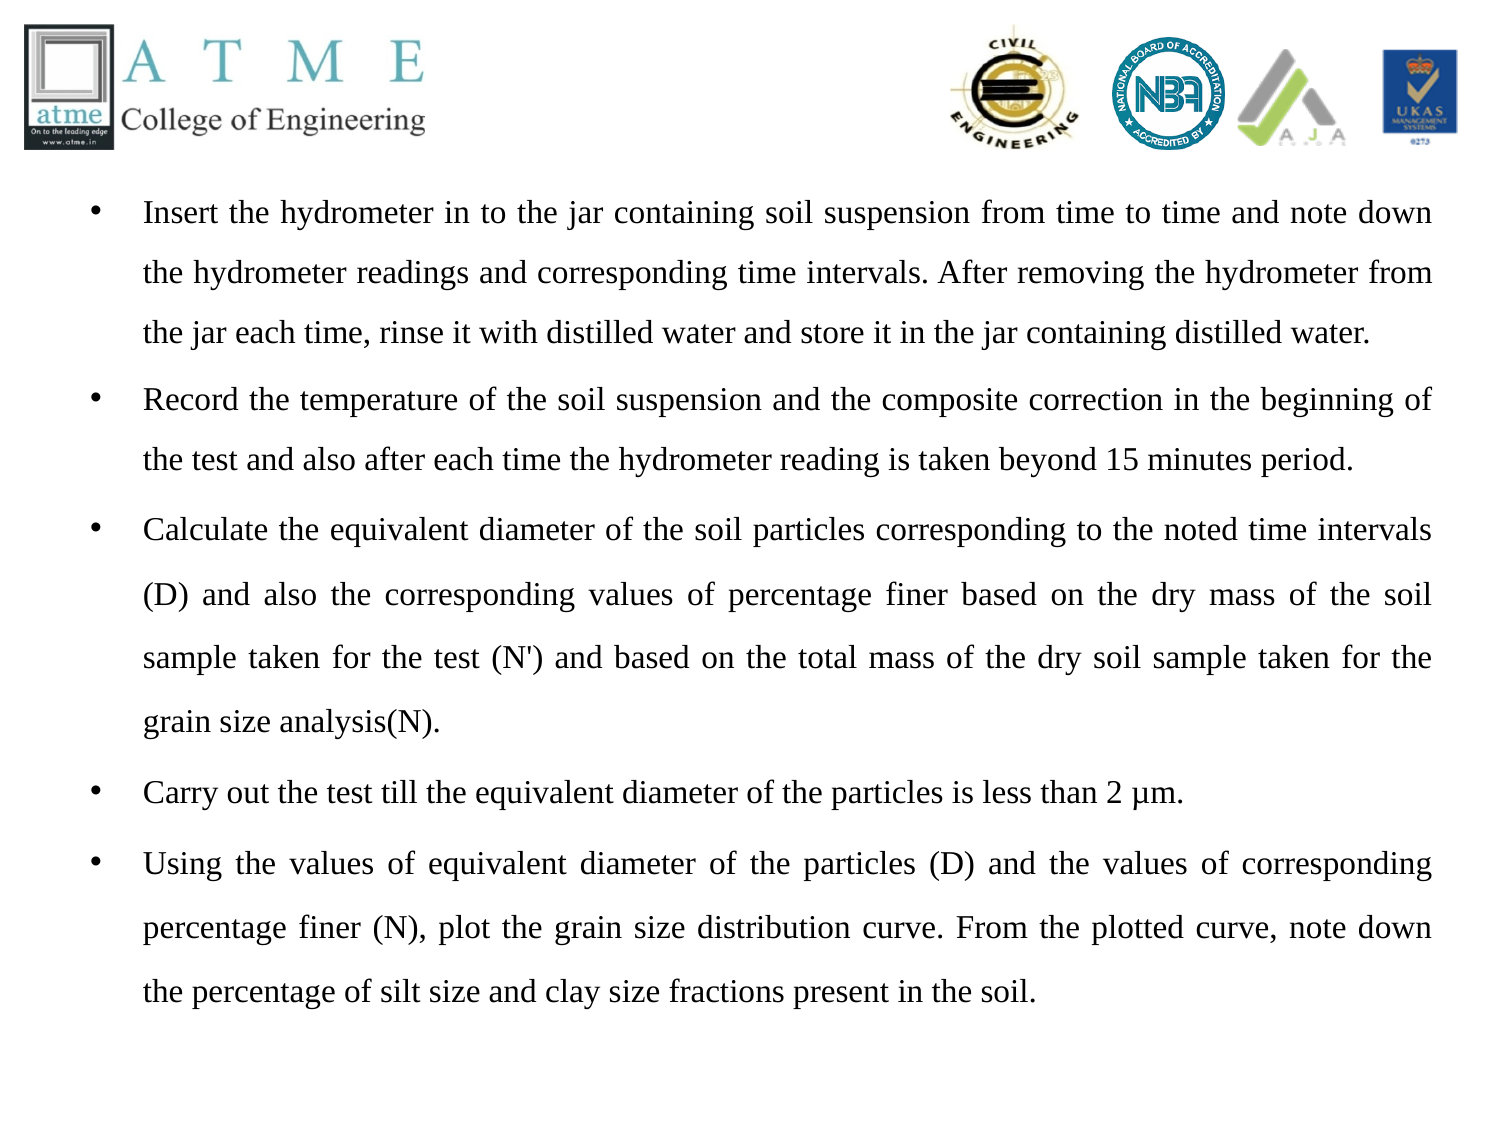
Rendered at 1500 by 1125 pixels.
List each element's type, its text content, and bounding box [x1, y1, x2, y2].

picture [24, 24, 425, 150]
picture [1112, 37, 1213, 150]
picture [1184, 109, 1225, 150]
list Insert the hydrometer in to the jar containing soil suspension from time to time and note down the hydrometer readings and corresponding time intervals. After removing the hydrometer from the jar each time, rinse it with distilled water and store it in the jar containing distilled water. Record the temperature of the soil suspension and the composite correction in the beginning of the test and also after each time the hydrometer reading is taken beyond 15 minutes period. Calculate the equivalent diameter of the soil particles corresponding to the noted time intervals (D) and also the corresponding values of percentage finer based on the dry mass of the soil sample taken for the test (N') and based on the total mass of the dry soil sample taken for the grain size analysis(N). Carry out the test till the equivalent diameter of the particles is less than 2 µm. Using the values of equivalent diameter of the particles (D) and the values of corresponding percentage finer (N), plot the grain size distribution curve. From the plotted curve, note down the percentage of silt size and clay size fractions present in the soil. [75, 162, 1450, 1075]
picture [950, 24, 1080, 150]
picture [1237, 49, 1458, 146]
picture [1209, 103, 1218, 120]
picture [1179, 37, 1225, 79]
